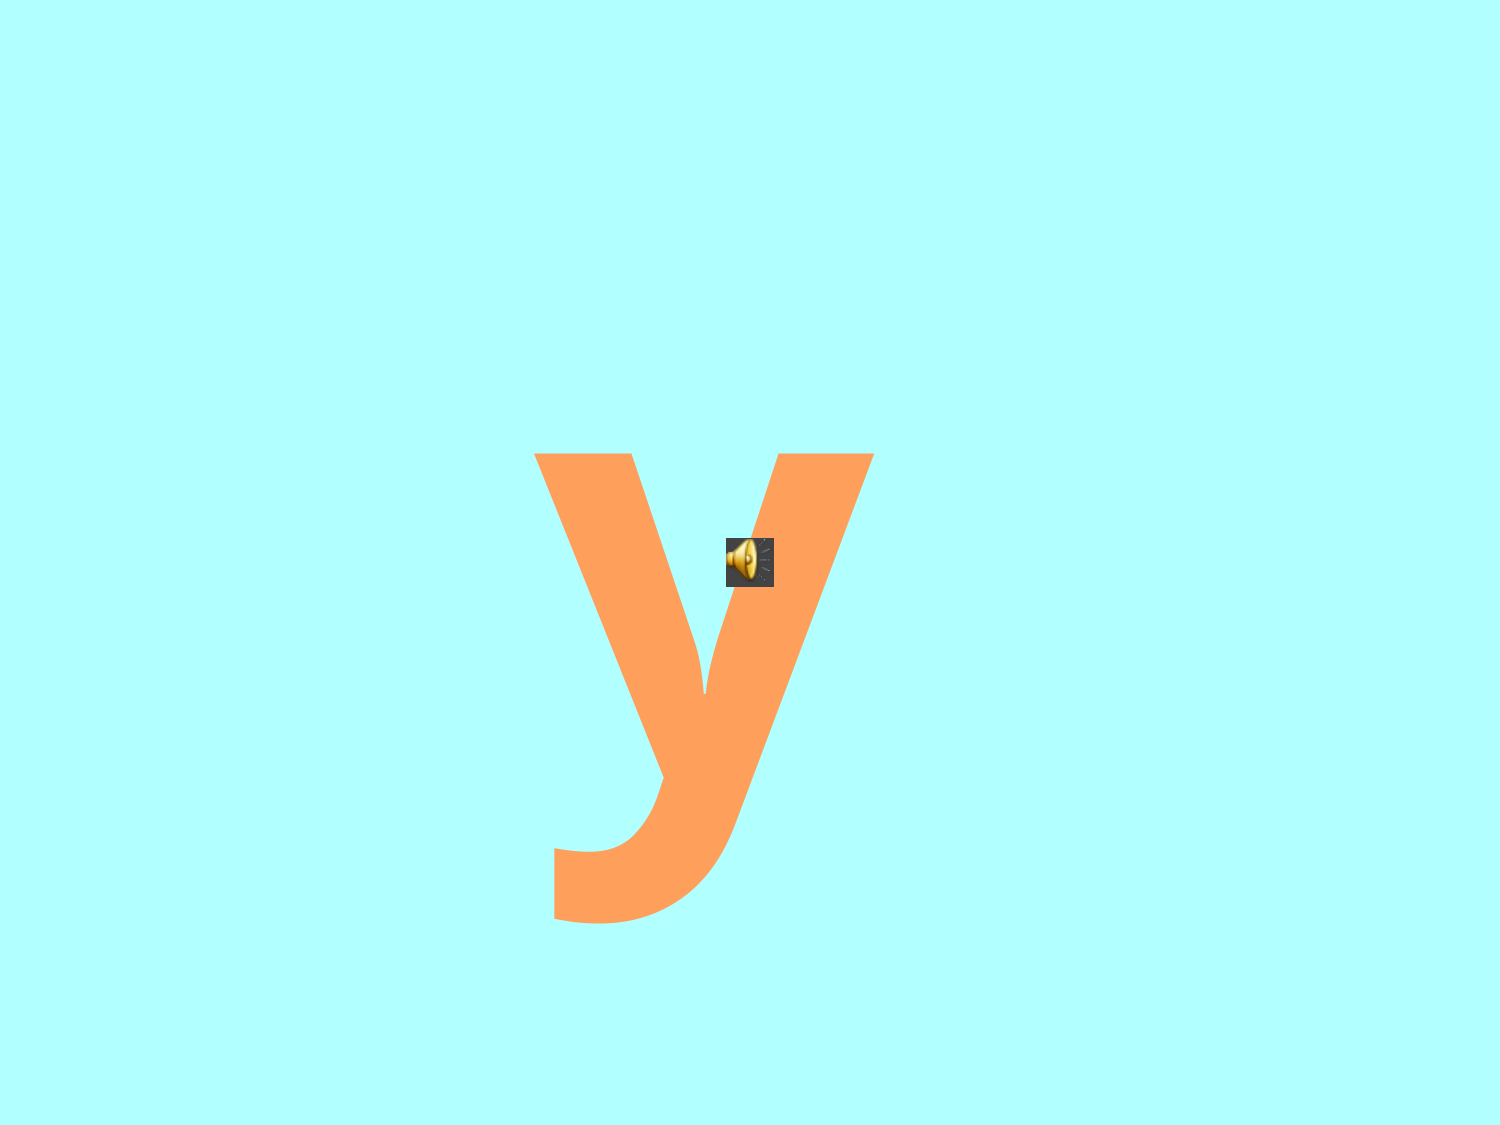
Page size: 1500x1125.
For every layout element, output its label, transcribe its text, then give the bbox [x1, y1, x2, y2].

text_box y [519, 174, 890, 908]
picture [724, 537, 776, 588]
